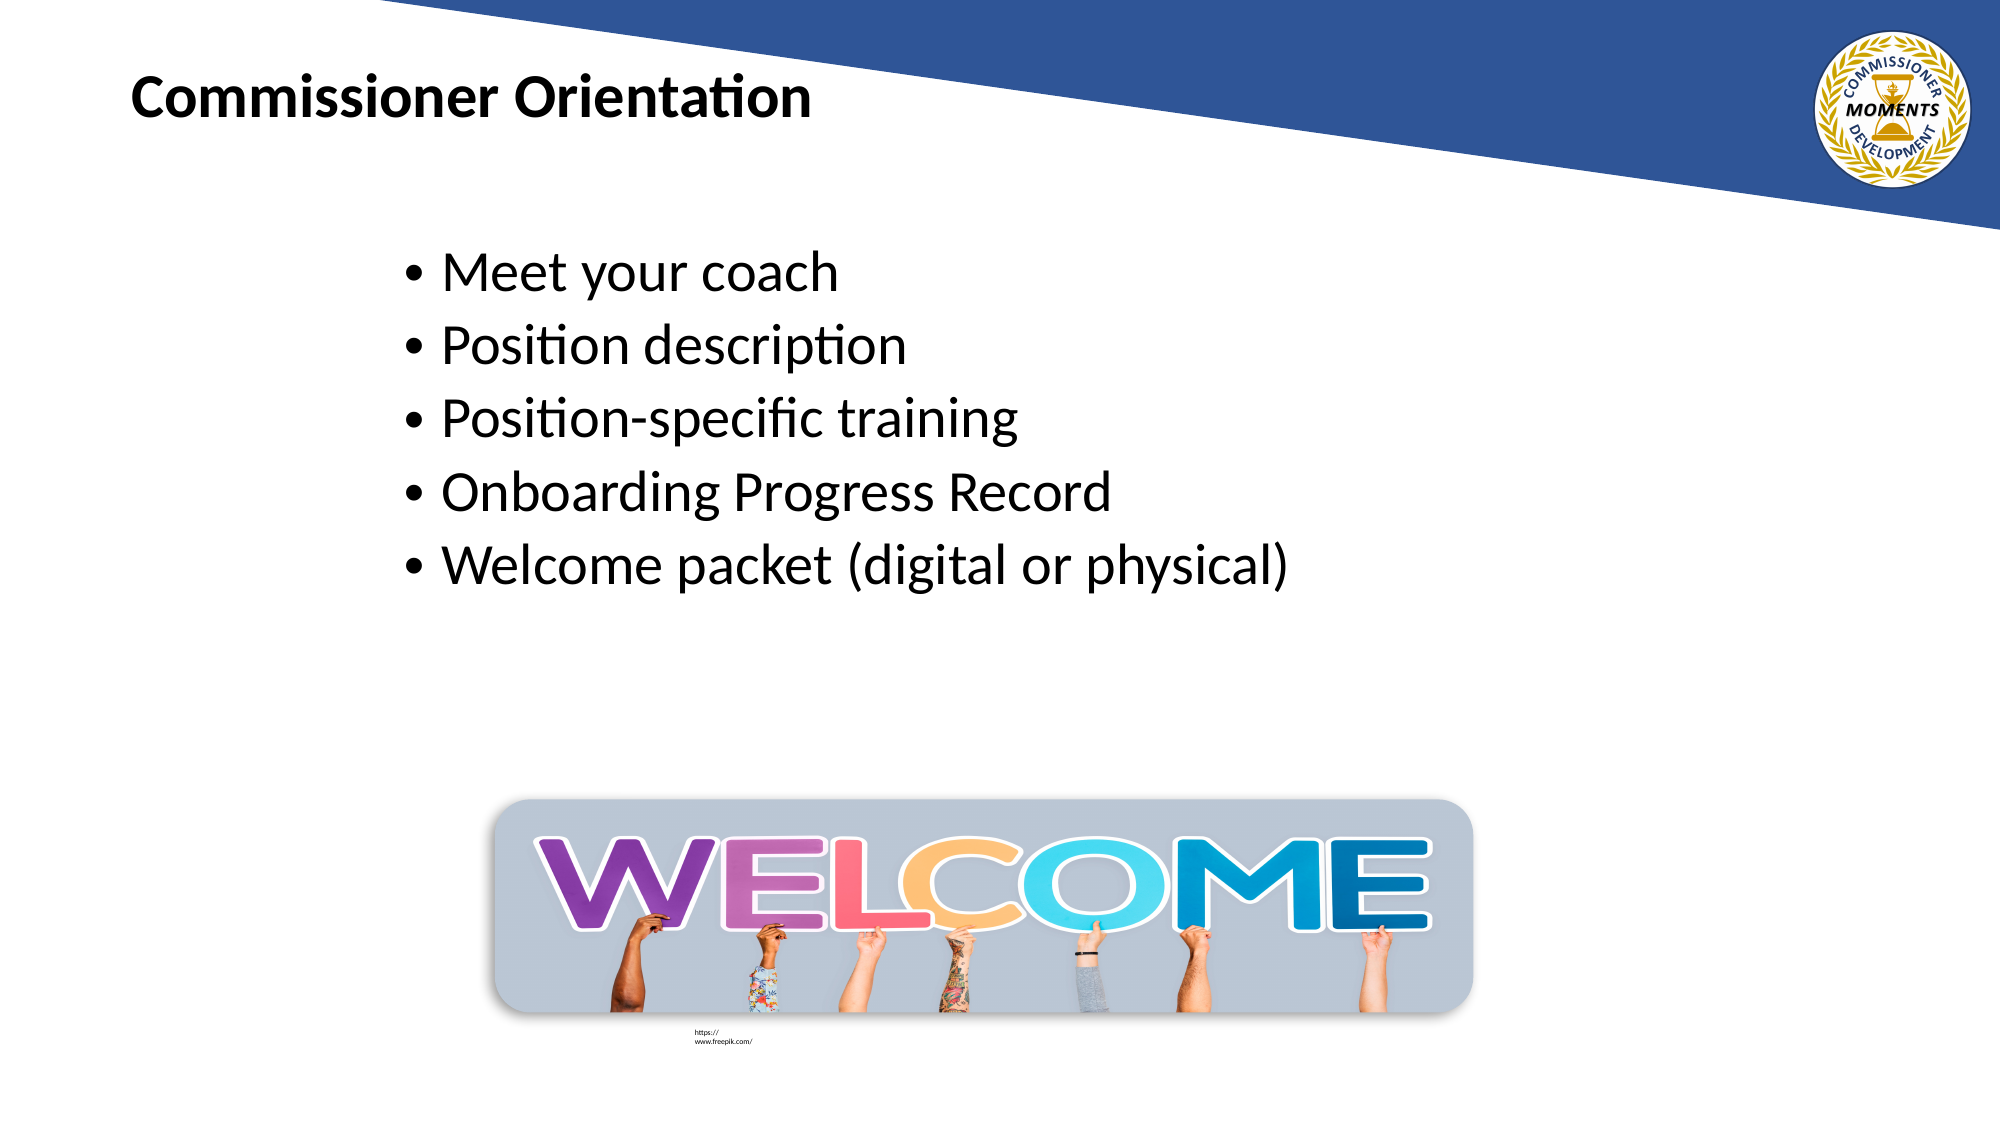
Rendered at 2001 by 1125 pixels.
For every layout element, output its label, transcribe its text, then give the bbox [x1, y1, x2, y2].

text_box Commissioner Orientation [116, 47, 1037, 138]
picture [1813, 30, 1972, 189]
list Meet your coach Position description Position-specific training Onboarding Progress Record Welcome packet (digital or physical) [388, 241, 1527, 777]
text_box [494, 799, 1474, 1055]
